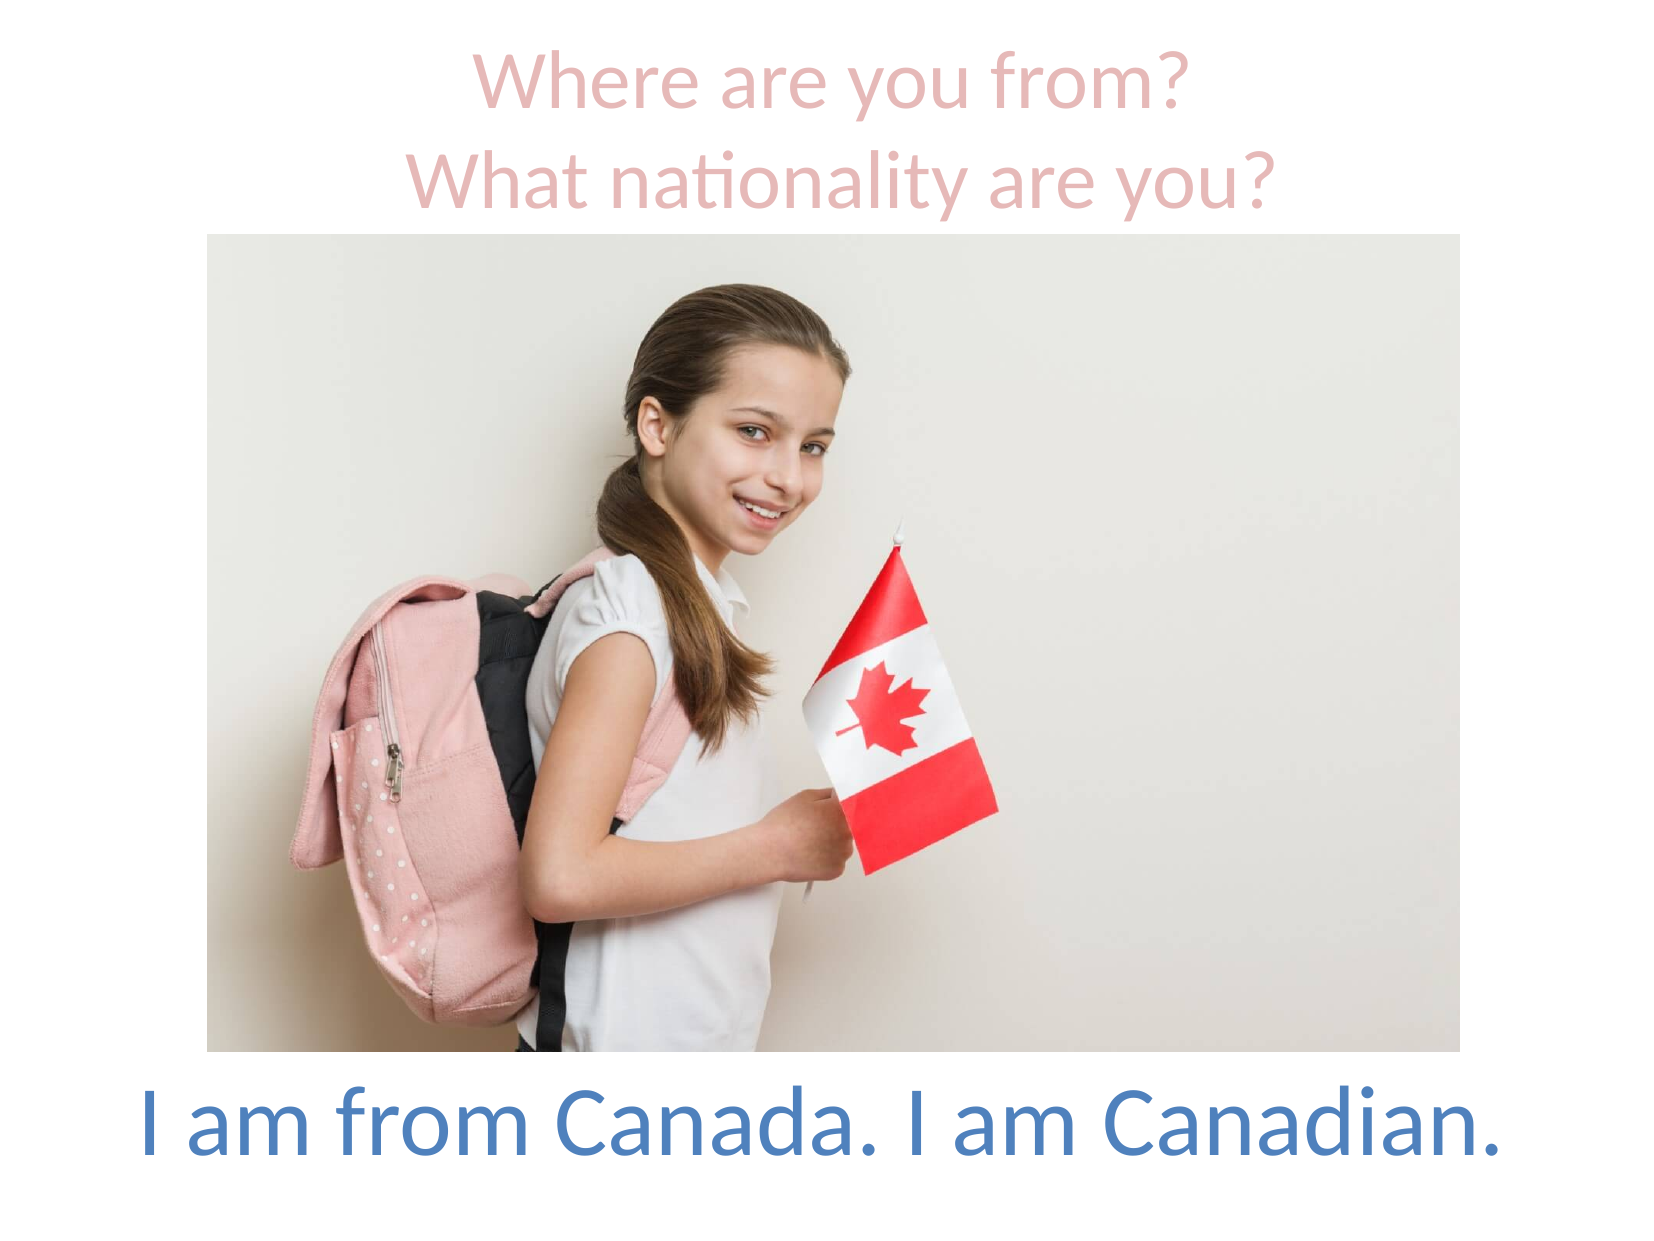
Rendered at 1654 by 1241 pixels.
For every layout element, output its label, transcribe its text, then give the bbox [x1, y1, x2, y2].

text_box Where are you from? What nationality are you? [118, 17, 1567, 233]
picture [207, 234, 1461, 1053]
text_box I am from Canada. I am Canadian. [19, 1048, 1648, 1183]
